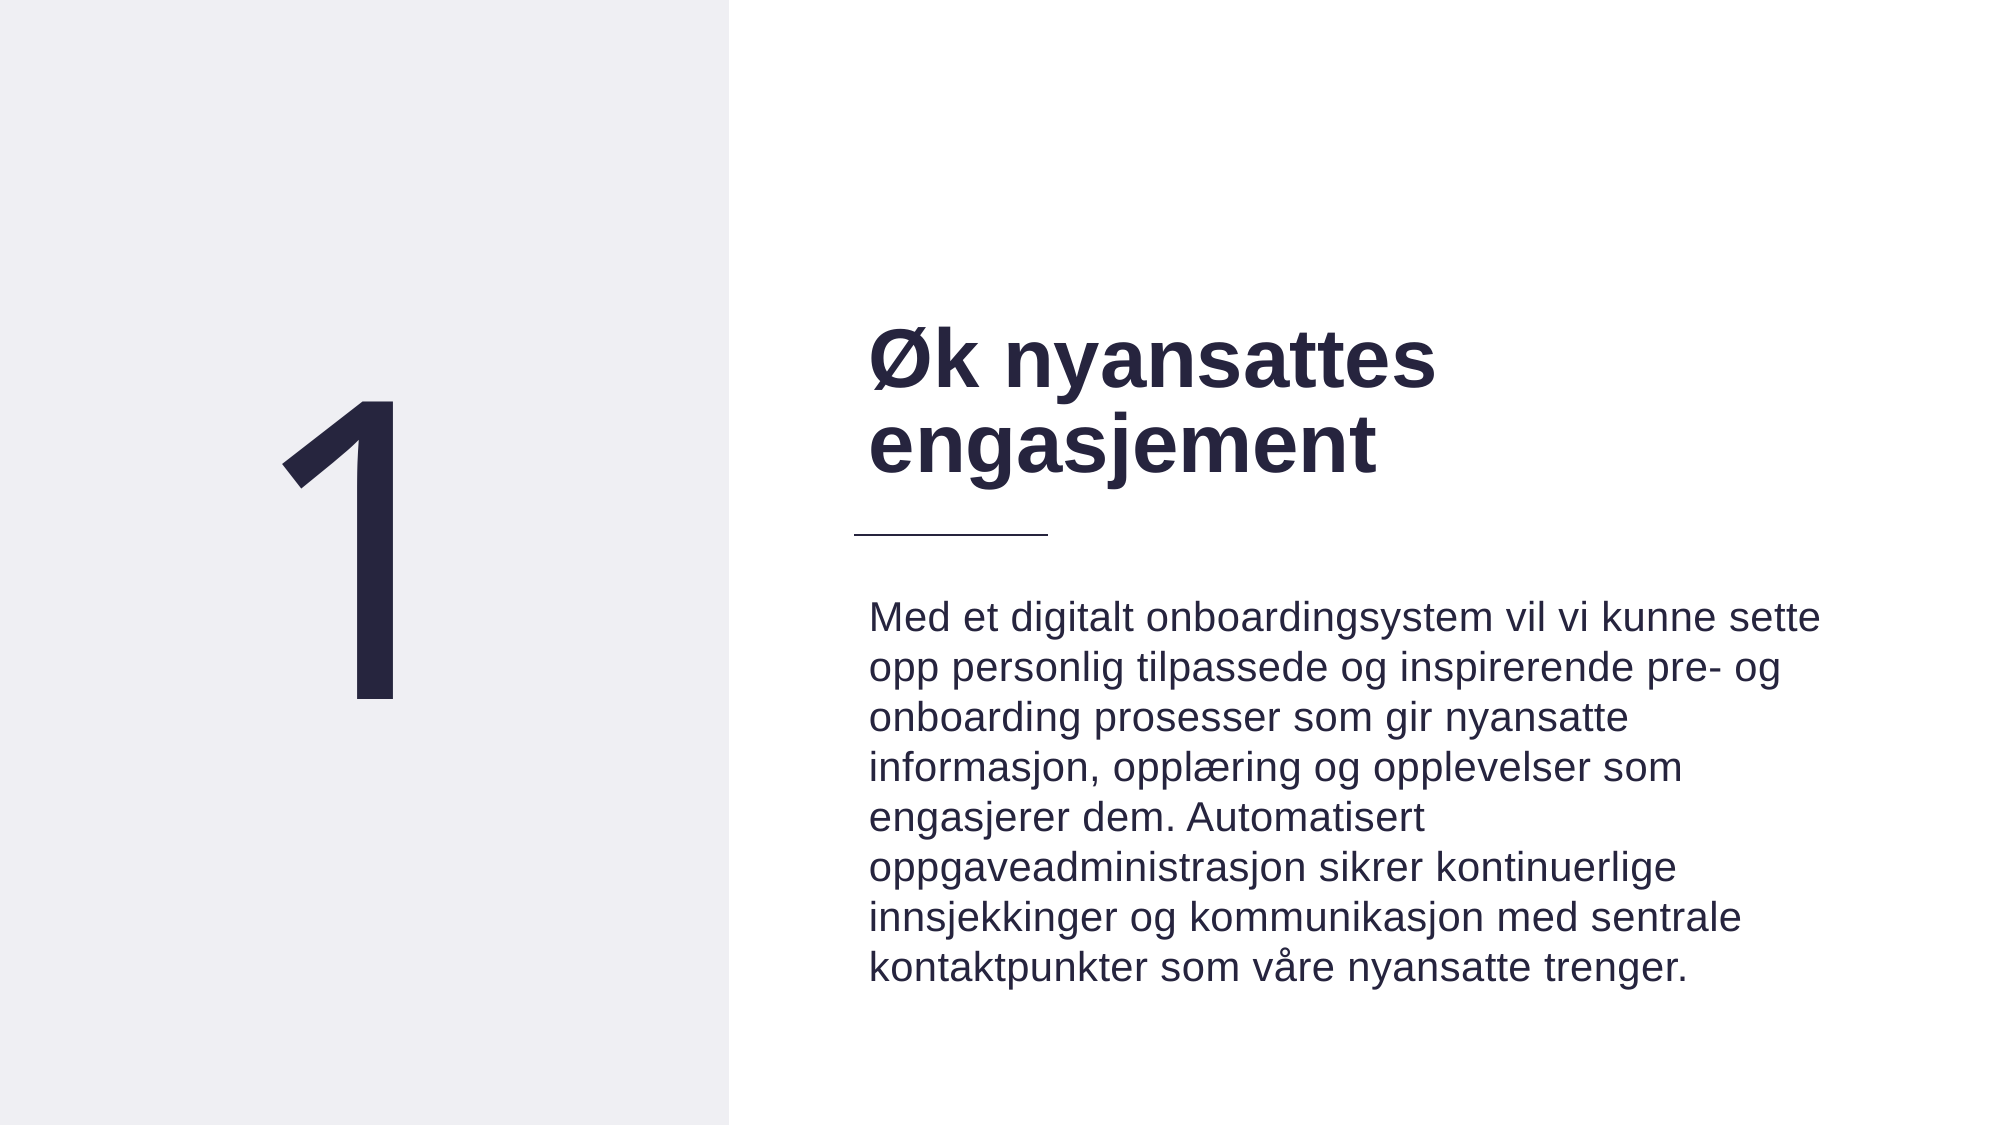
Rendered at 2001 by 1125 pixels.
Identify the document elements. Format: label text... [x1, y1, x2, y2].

text_box Øk nyansattes engasjement [854, 311, 1803, 563]
text_box 1 [230, 275, 499, 790]
text_box Med et digitalt onboardingsystem vil vi kunne sette opp personlig tilpassede og inspirerende pre- og onboarding prosesser som gir nyansatte informasjon, opplæring og opplevelser som engasjerer dem. Automatisert oppgaveadministrasjon sikrer kontinuerlige innsjekkinger og kommunikasjon med sentrale kontaktpunkter som våre nyansatte trenger. [854, 582, 1882, 1009]
text_box [0, 0, 730, 1125]
